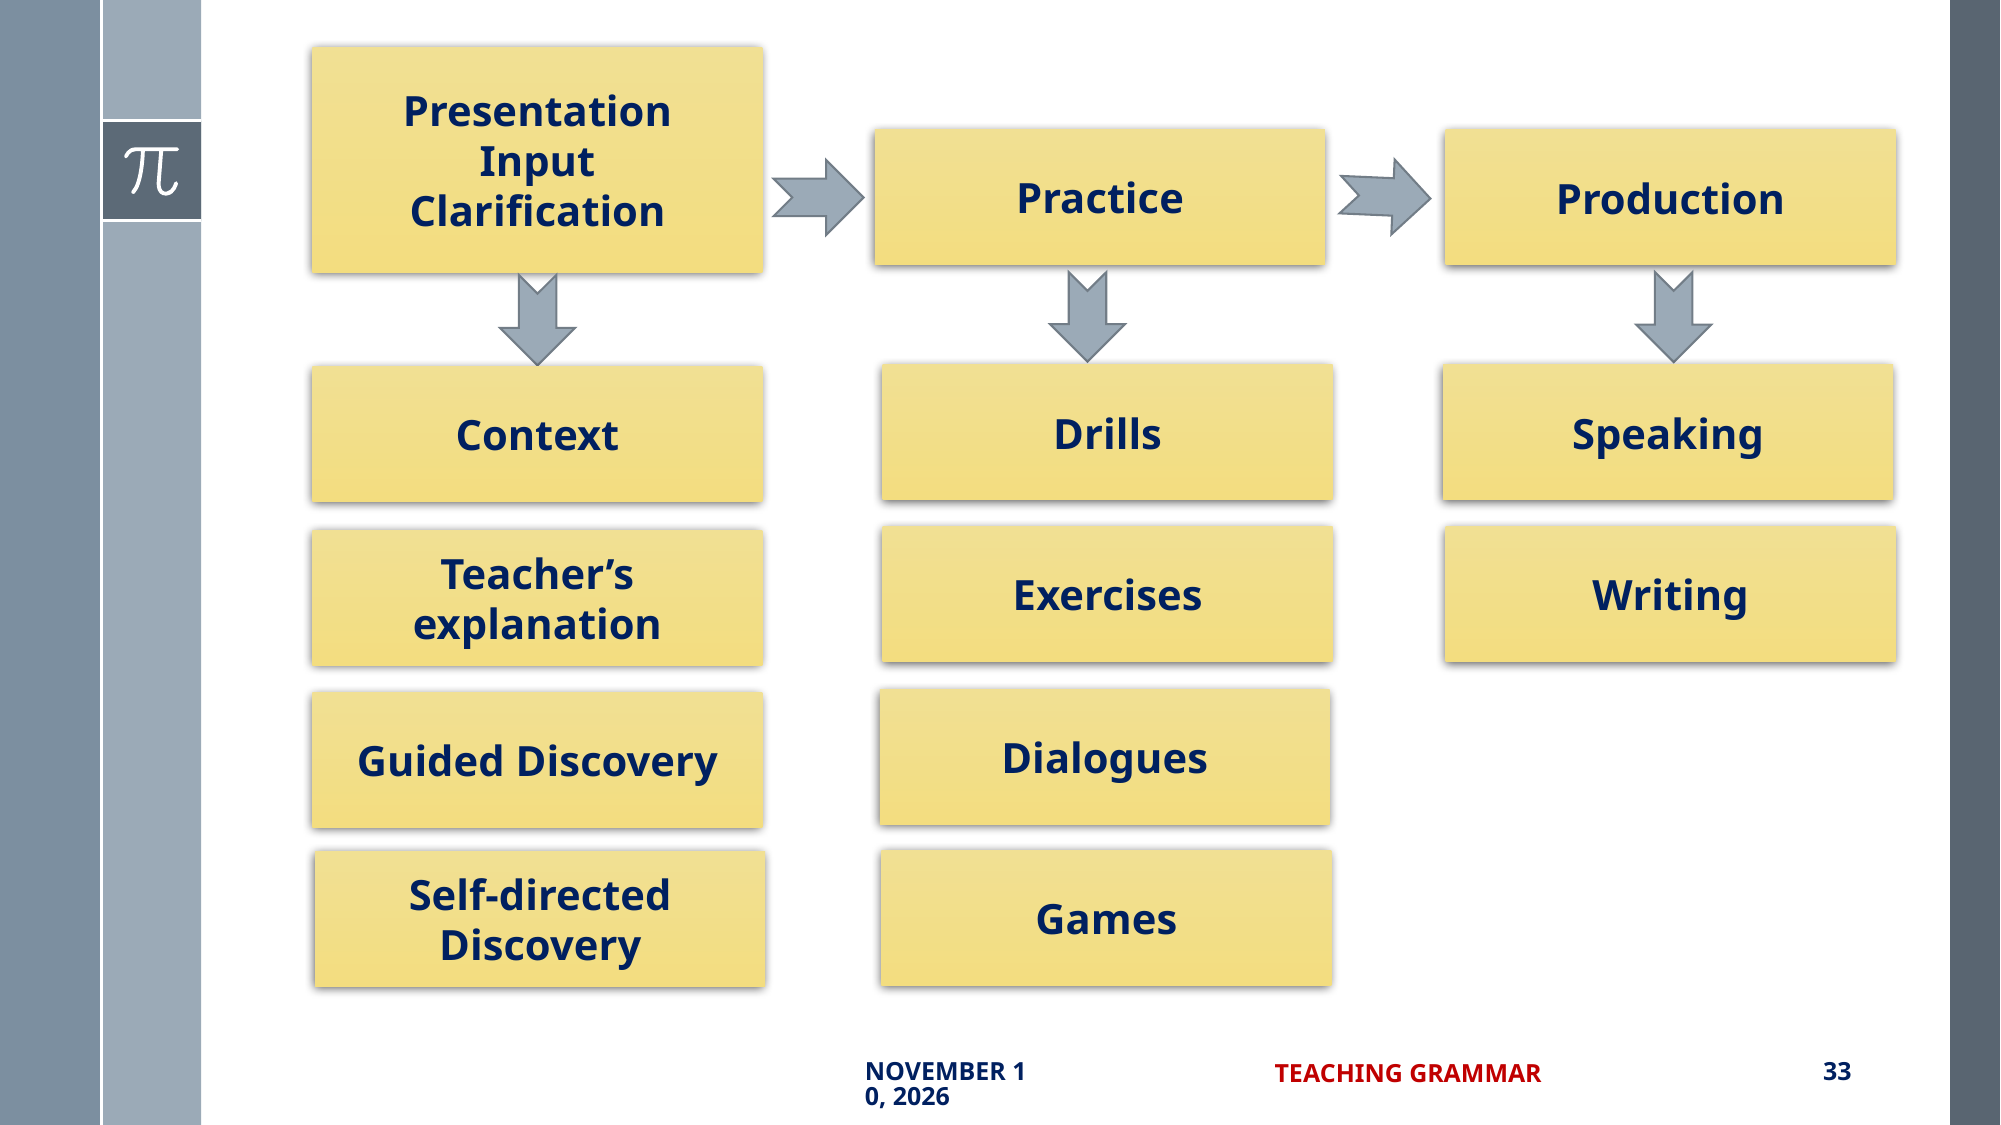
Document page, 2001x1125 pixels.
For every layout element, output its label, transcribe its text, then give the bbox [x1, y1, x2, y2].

text_box Exercises [882, 526, 1333, 662]
footer Teaching Grammar [1082, 1042, 1735, 1103]
text_box Production [1445, 129, 1896, 265]
text_box Presentation Input Clarification [312, 47, 763, 273]
text_box [1633, 269, 1714, 359]
text_box Games [881, 850, 1332, 986]
slide_number 33 [1766, 1042, 1867, 1103]
text_box [1336, 156, 1432, 237]
text_box [771, 157, 866, 238]
text_box Writing [1445, 526, 1896, 662]
text_box Context [312, 366, 763, 502]
text_box Self-directed Discovery [315, 851, 766, 987]
text_box Guided Discovery [312, 692, 763, 828]
text_box Dialogues [879, 689, 1330, 825]
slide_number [849, 1042, 1050, 1103]
text_box Practice [874, 129, 1325, 265]
text_box Speaking [1443, 364, 1894, 500]
text_box [497, 272, 578, 361]
text_box Drills [882, 364, 1333, 500]
text_box Teacher’s explanation [312, 530, 763, 666]
text_box [1047, 269, 1128, 359]
